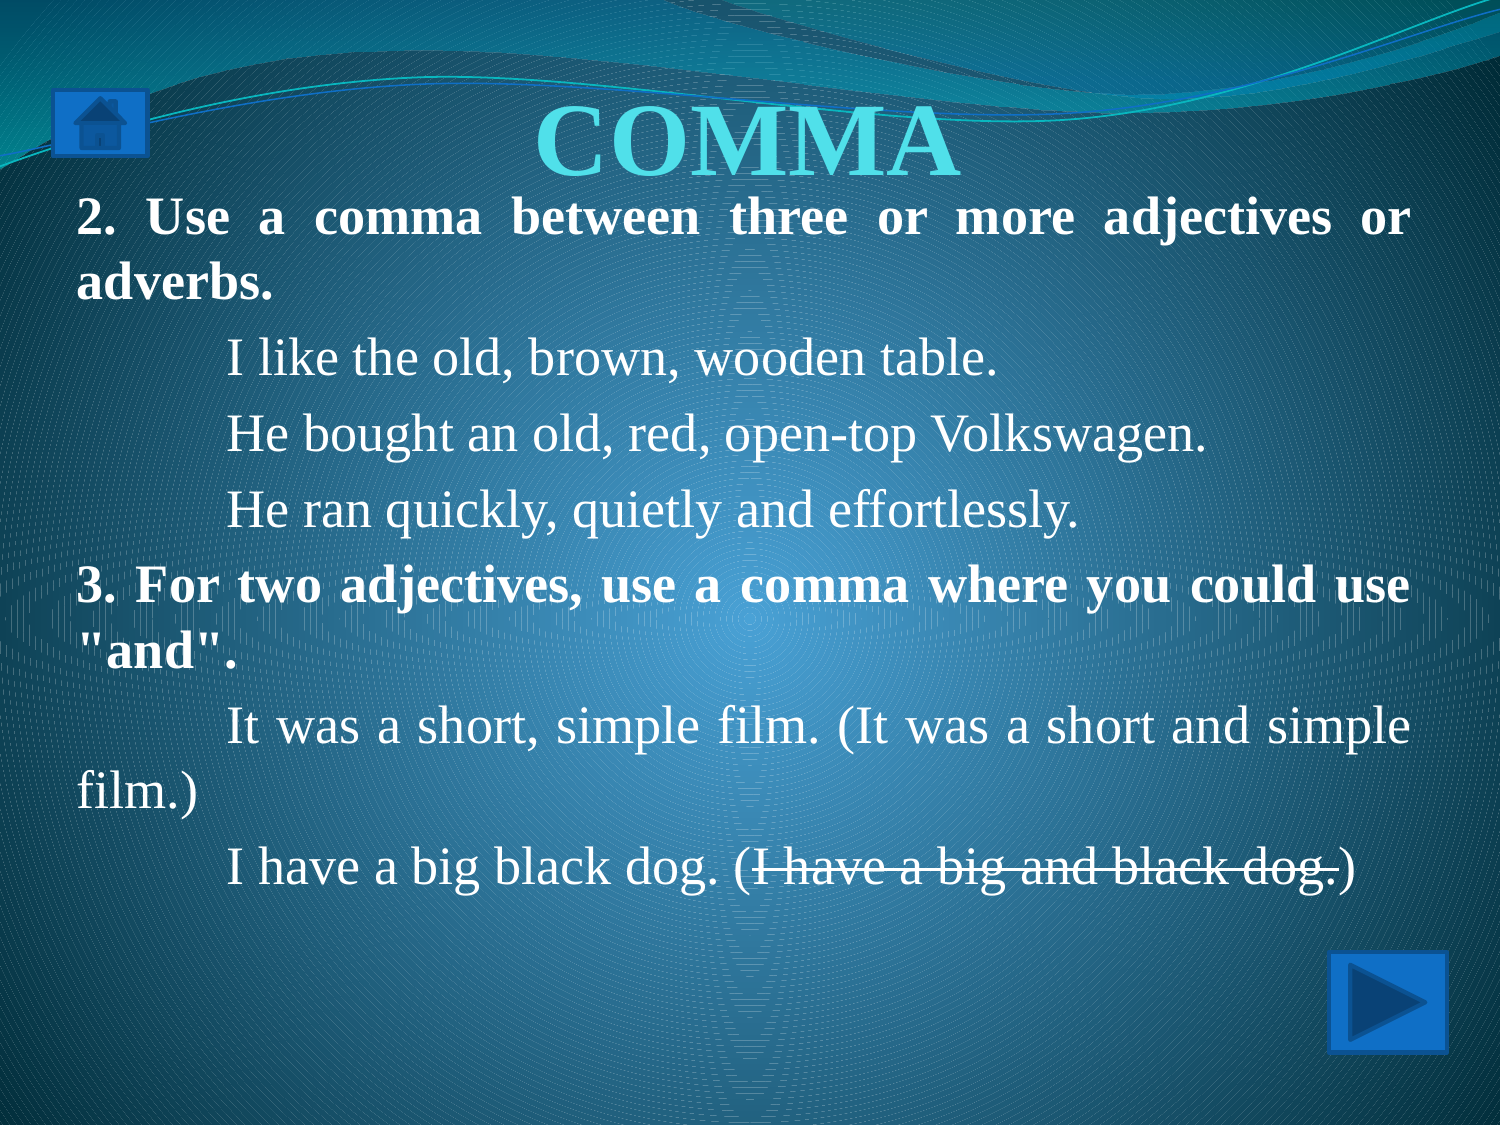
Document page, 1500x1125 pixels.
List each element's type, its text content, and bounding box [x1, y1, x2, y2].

text_box [1327, 950, 1449, 1055]
text_box [51, 88, 150, 158]
title COMMA [112, 0, 1388, 172]
subtitle 2. Use a comma between three or more adjectives or adverbs. I like the old, brown, wooden table. He bought an old, red, open-top Volkswagen. He ran quickly, quietly and effortlessly. 3. For two adjectives, use a comma where you could use "and". It was a short, simple film. (It was a short and simple film.) I have a big black dog. (I have a big and black dog.) [76, 172, 1424, 1066]
